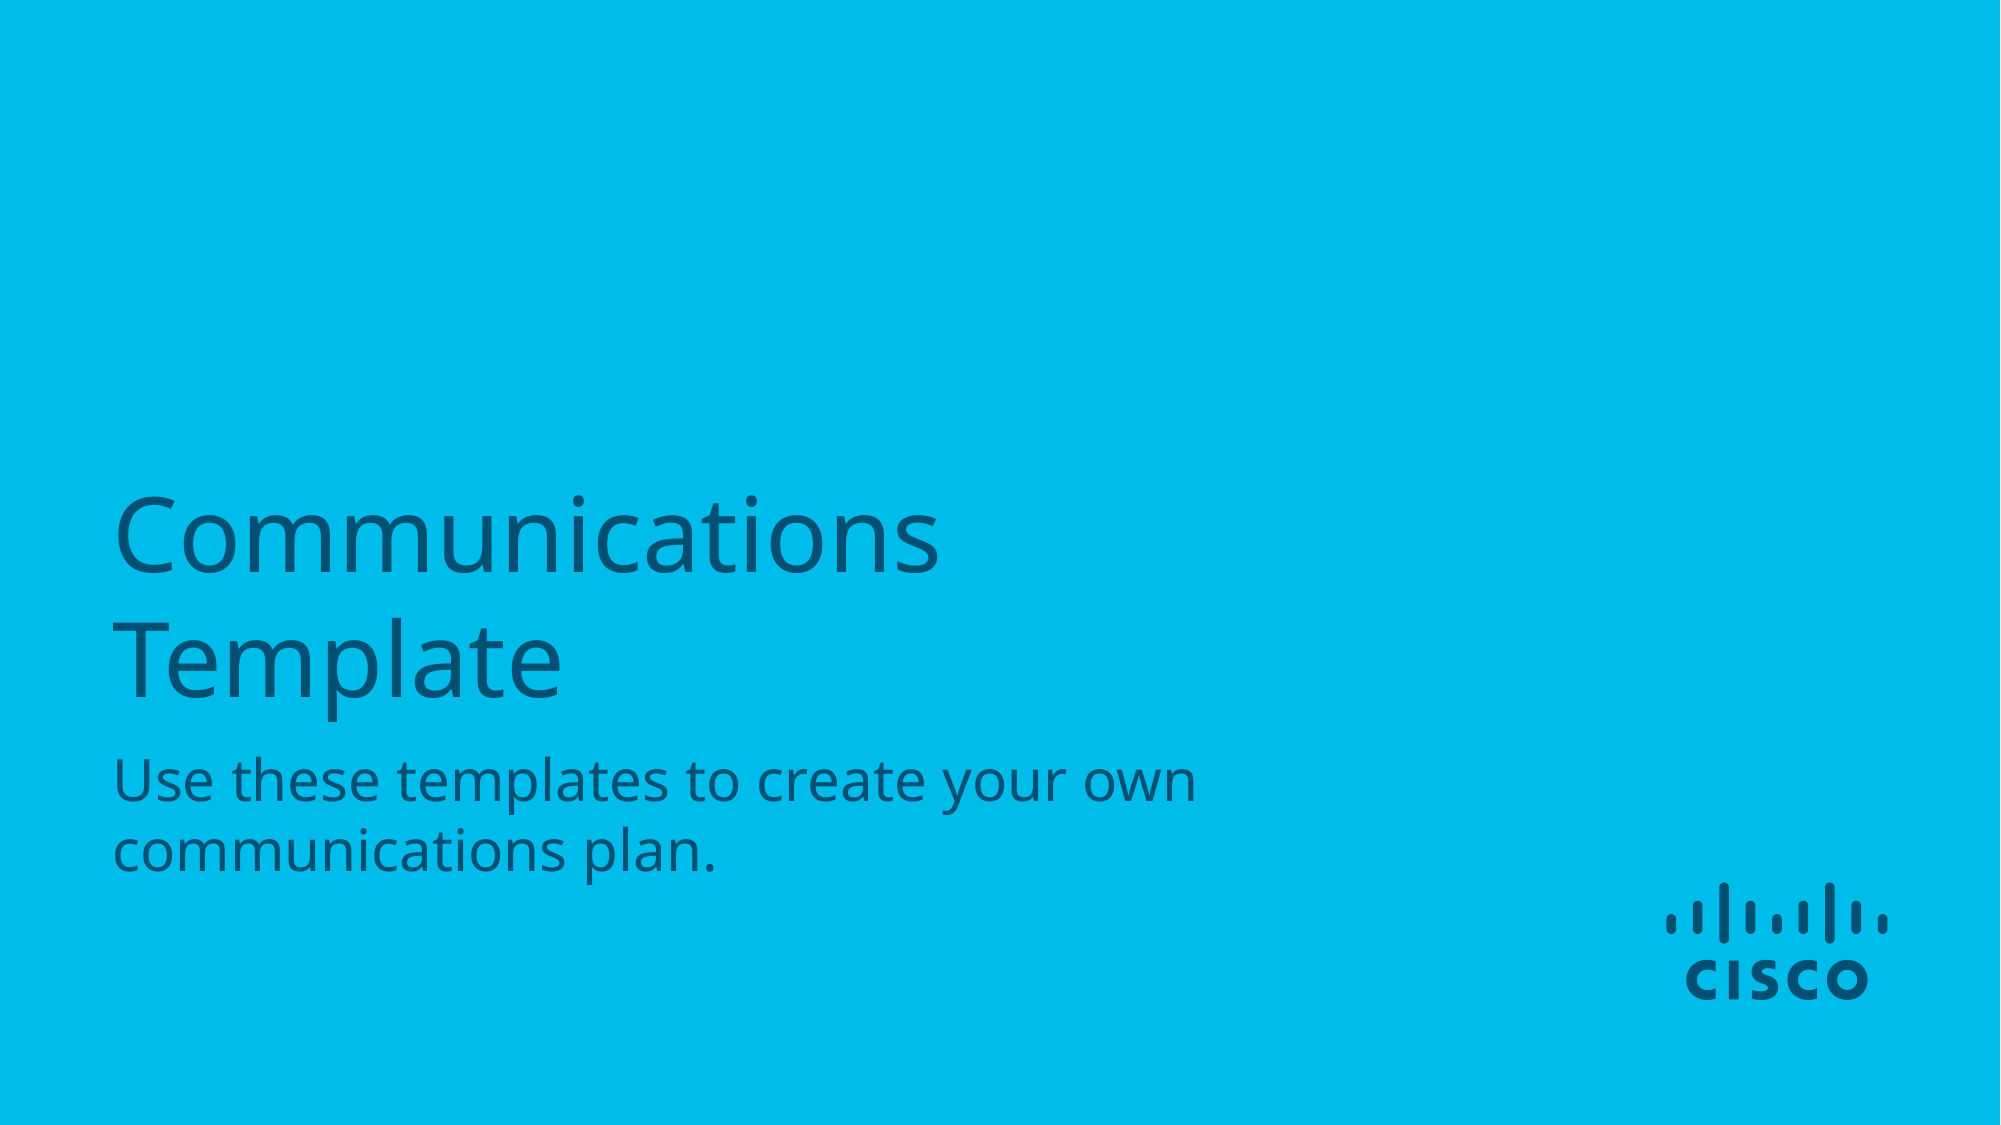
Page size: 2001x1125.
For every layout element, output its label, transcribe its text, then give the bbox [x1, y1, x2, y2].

text_box [1798, 900, 1809, 934]
text_box [1692, 900, 1703, 934]
text_box [1772, 914, 1782, 934]
text_box [1826, 959, 1868, 1000]
text_box [1666, 914, 1677, 934]
text_box [1787, 959, 1817, 1000]
text_box [1745, 900, 1756, 934]
text_box [1751, 959, 1779, 1000]
text_box [1877, 914, 1888, 934]
text_box [1686, 959, 1716, 1000]
text_box [1851, 900, 1862, 934]
text_box Communications Template Use these templates to create your own communications plan. [112, 468, 1364, 890]
text_box [1728, 960, 1739, 1000]
text_box [1719, 882, 1729, 944]
text_box [1825, 882, 1835, 944]
